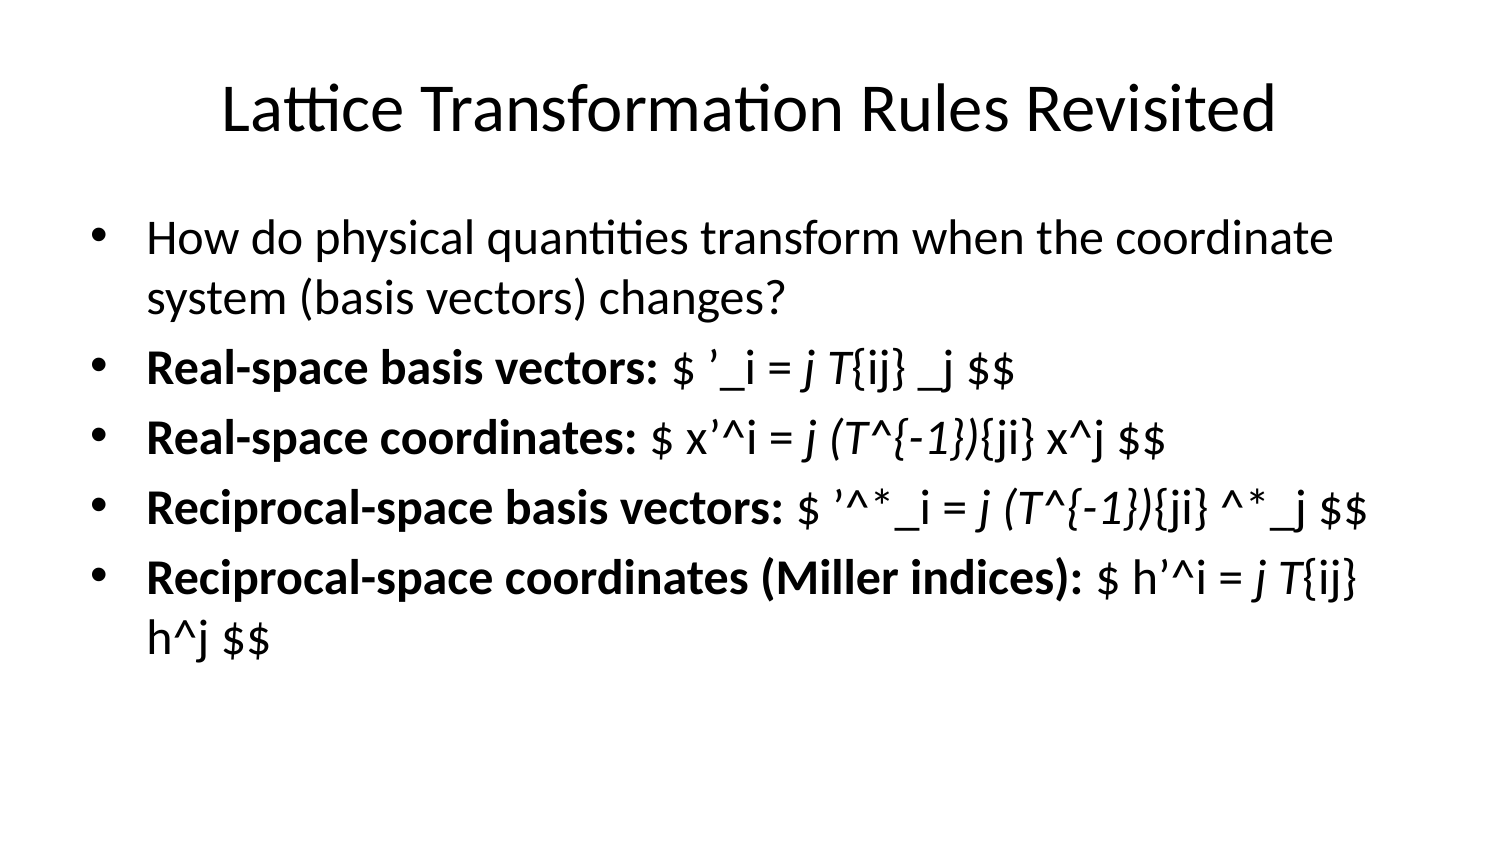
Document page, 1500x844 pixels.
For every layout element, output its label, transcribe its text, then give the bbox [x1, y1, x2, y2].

title Lattice Transformation Rules Revisited [75, 33, 1425, 175]
list How do physical quantities transform when the coordinate system (basis vectors) changes? Real-space basis vectors: $ ’_i = j T{ij} _j $$ Real-space coordinates: $ x’^i = j (T^{-1}){ji} x^j $$ Reciprocal-space basis vectors: $ ’^*_i = j (T^{-1}){ji} ^*_j $$ Reciprocal-space coordinates (Miller indices): $ h’^i = j T{ij} h^j $$ [75, 196, 1425, 754]
